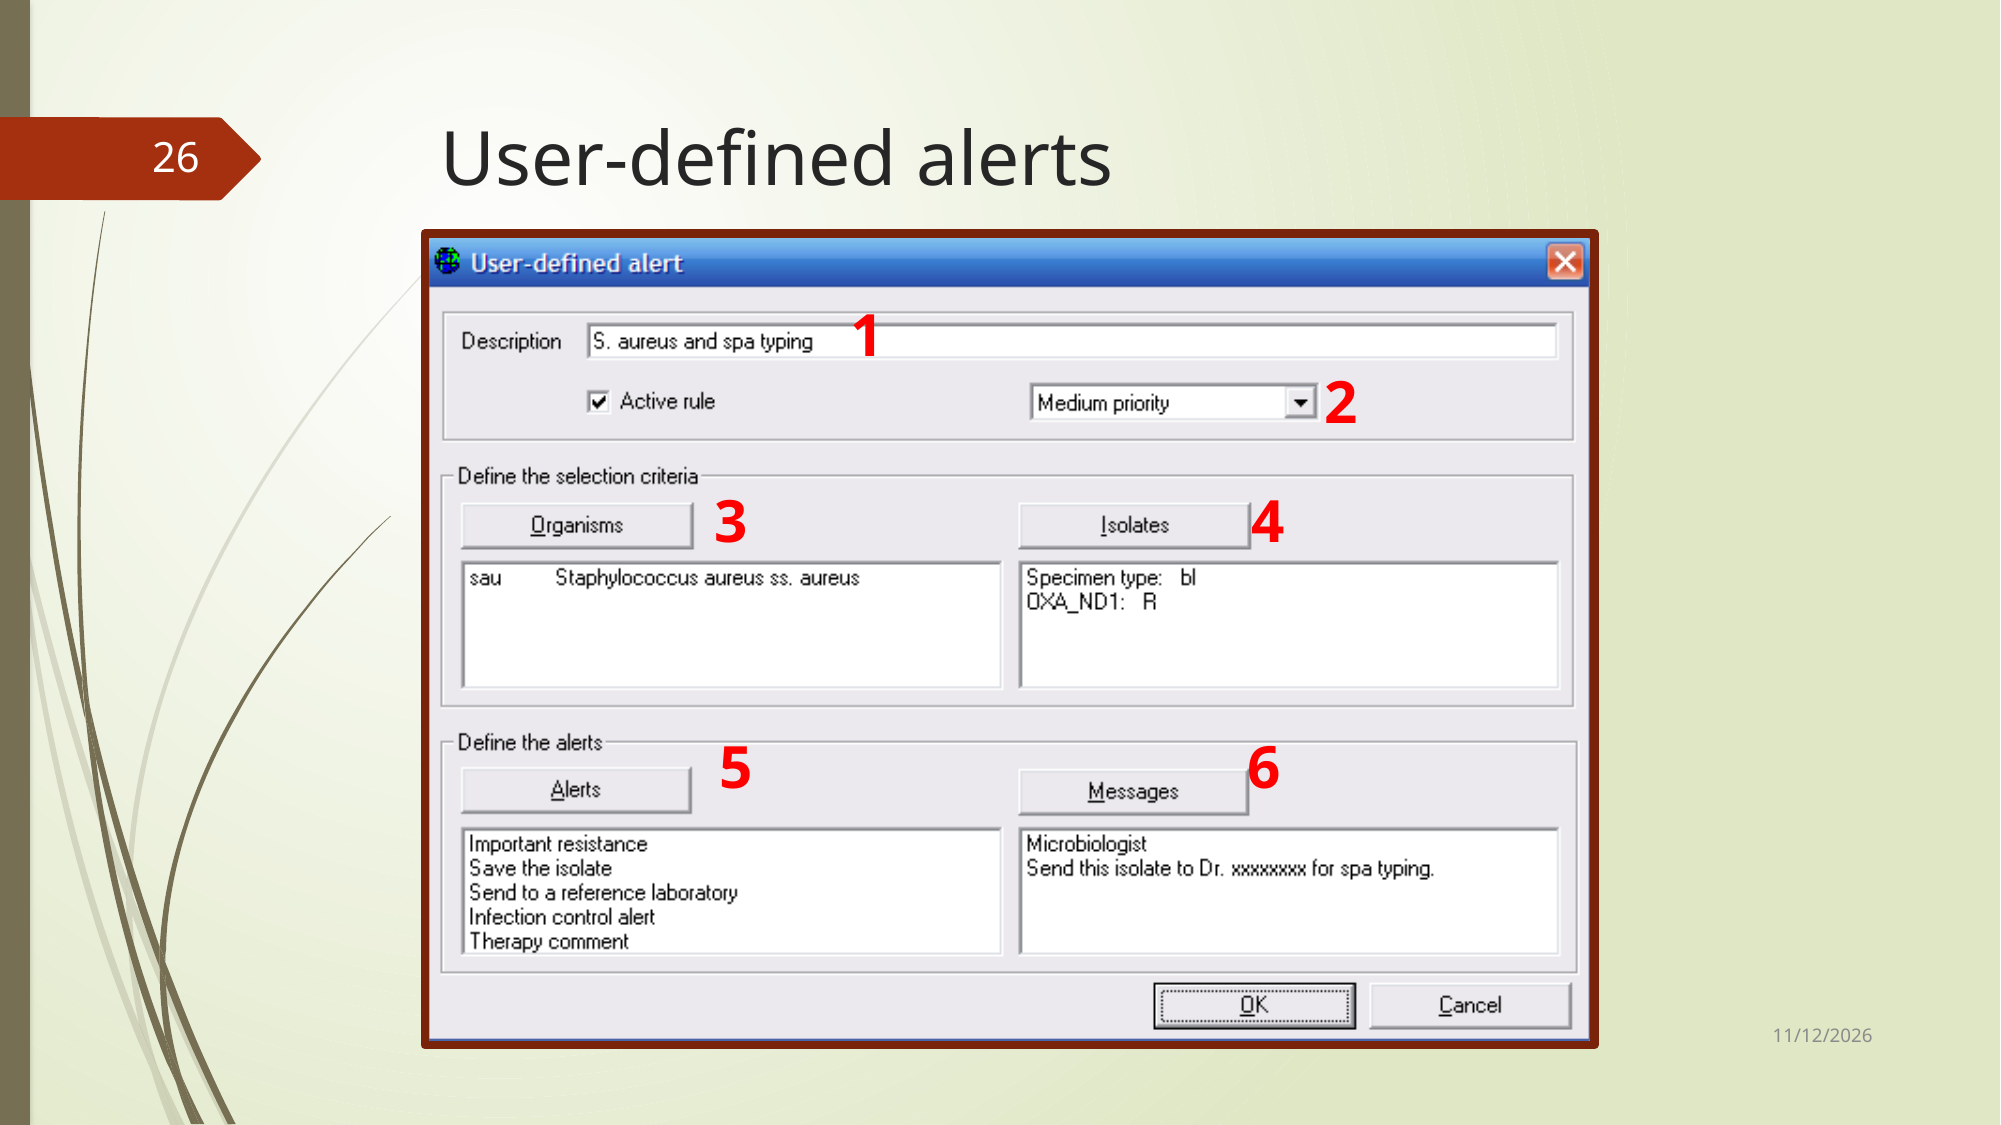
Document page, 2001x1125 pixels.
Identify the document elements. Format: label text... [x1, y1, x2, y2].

slide_number 26 [87, 129, 216, 190]
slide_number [1699, 1005, 1888, 1067]
picture [424, 233, 1595, 1046]
title User-defined alerts [425, 102, 1888, 313]
